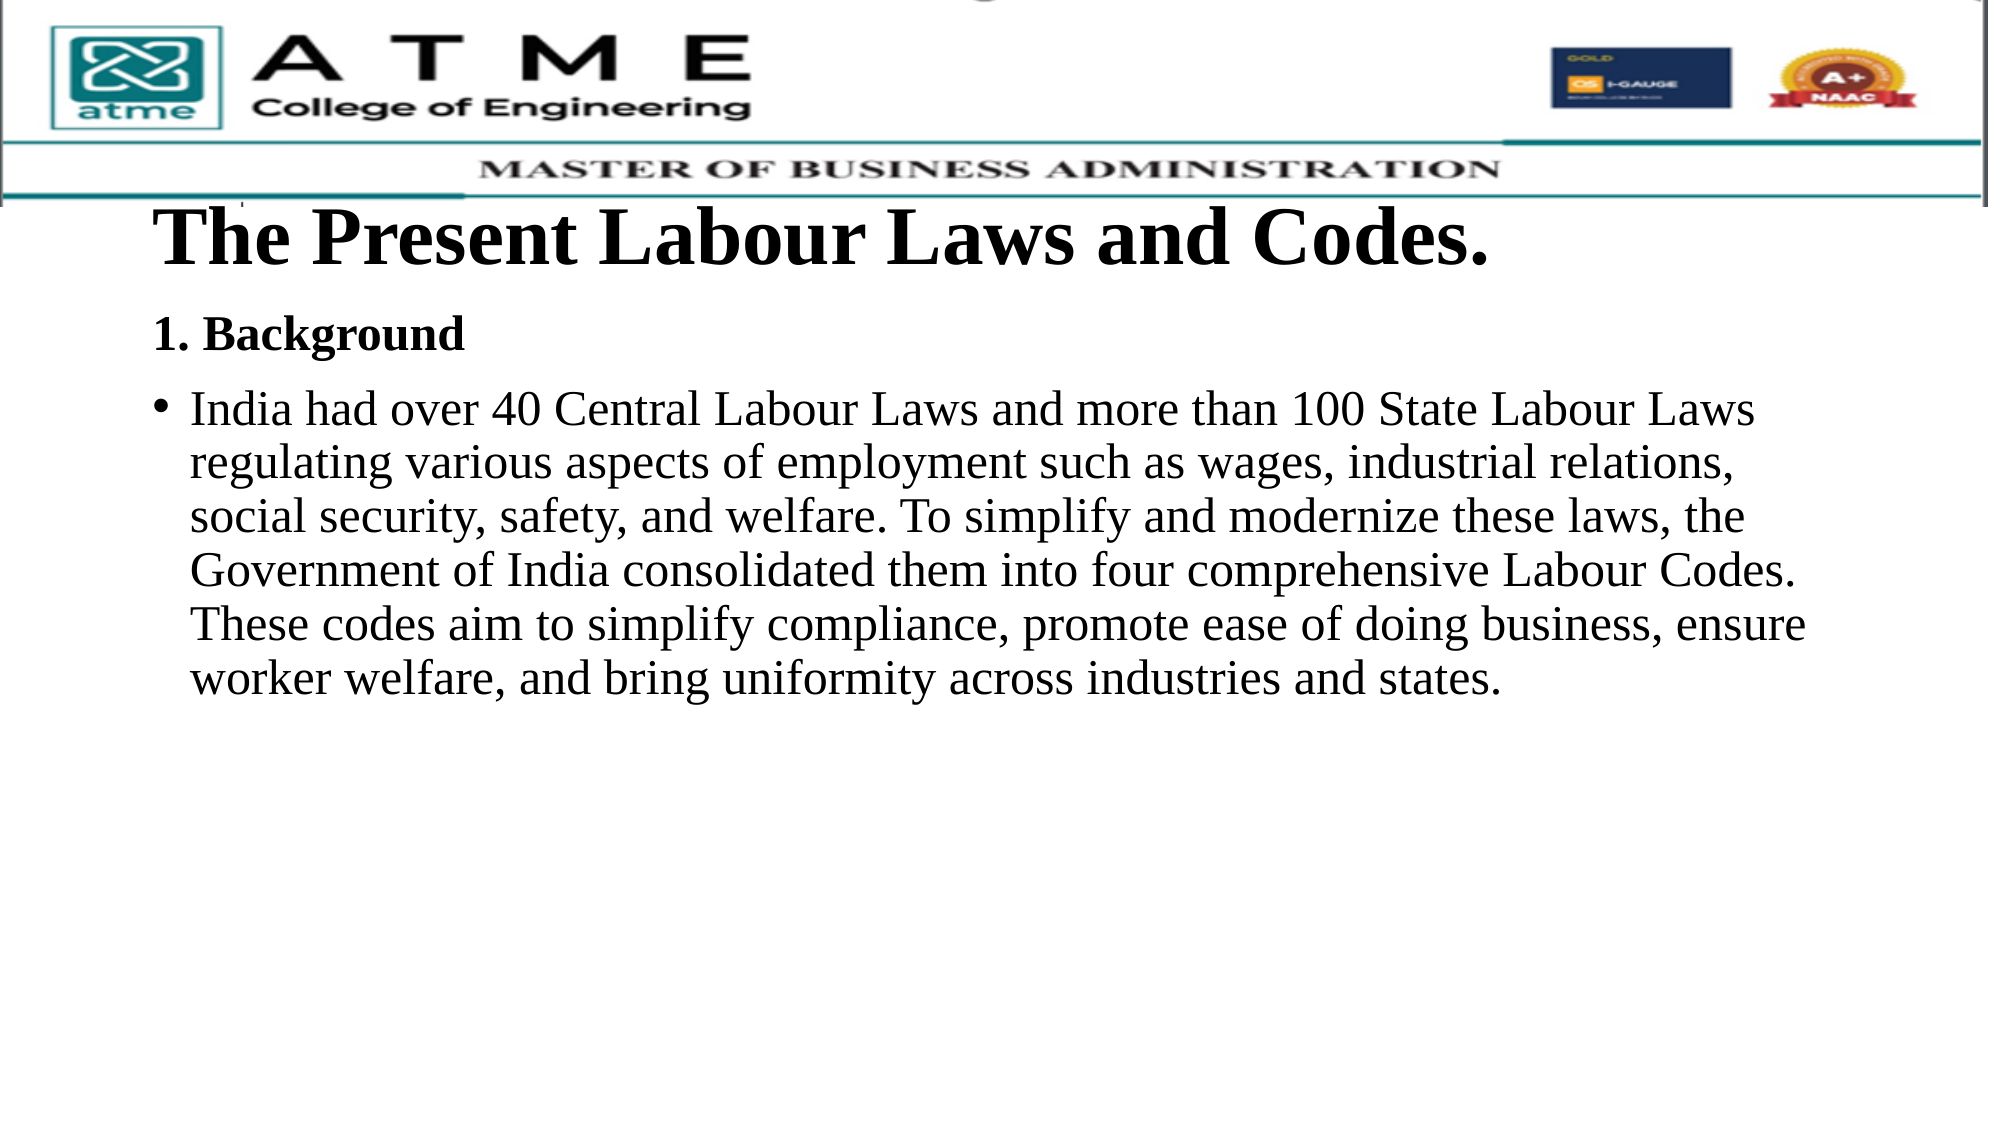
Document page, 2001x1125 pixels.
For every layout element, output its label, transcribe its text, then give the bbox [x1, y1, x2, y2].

picture [0, 0, 1988, 207]
title The Present Labour Laws and Codes. [137, 129, 1863, 299]
list 1. Background India had over 40 Central Labour Laws and more than 100 State Labour Laws regulating various aspects of employment such as wages, industrial relations, social security, safety, and welfare. To simplify and modernize these laws, the Government of India consolidated them into four comprehensive Labour Codes. These codes aim to simplify compliance, promote ease of doing business, ensure worker welfare, and bring uniformity across industries and states. [137, 299, 1863, 1014]
